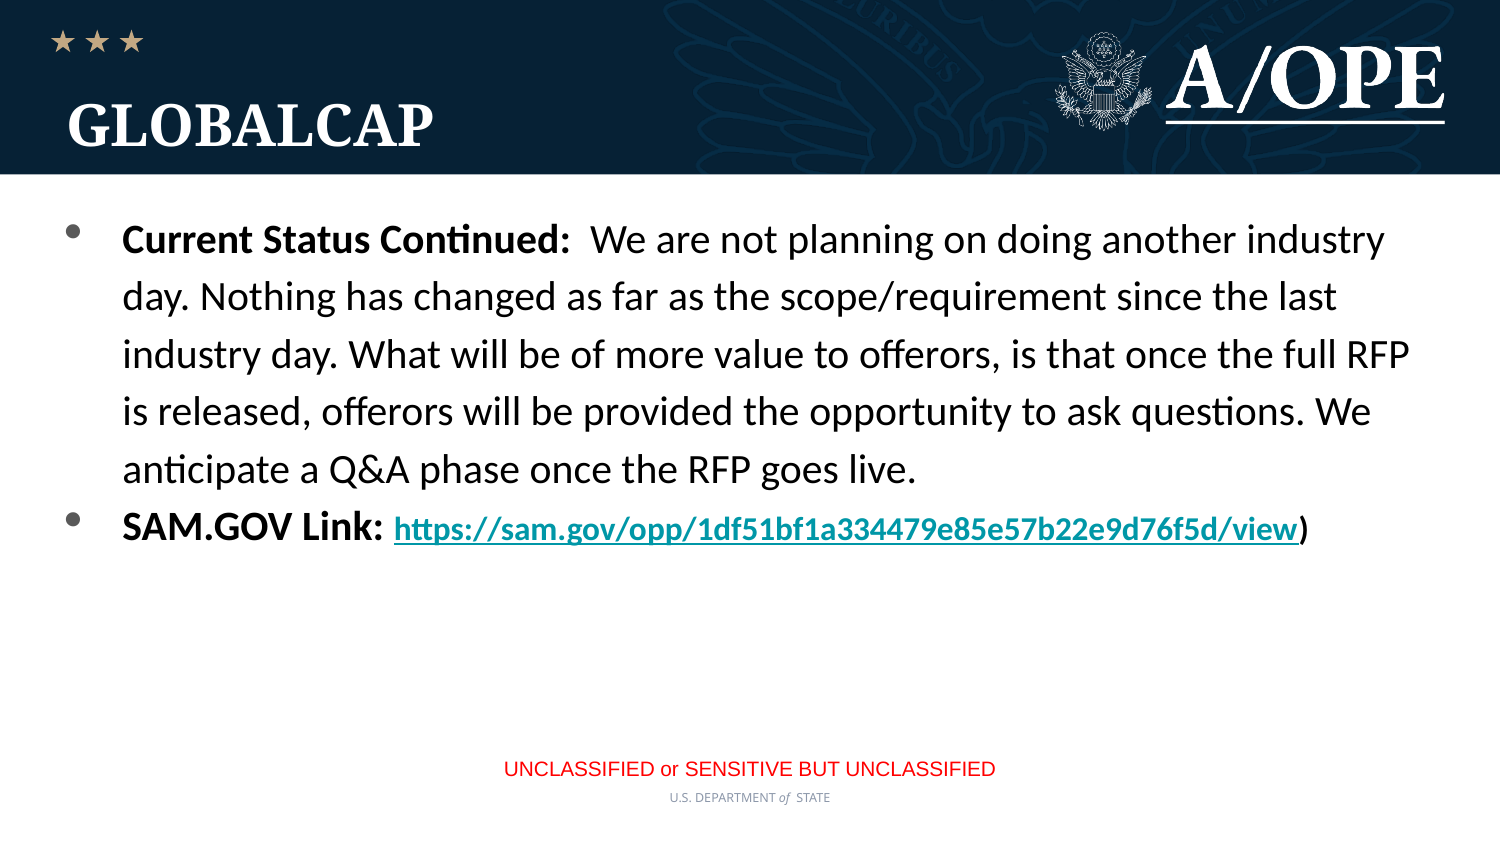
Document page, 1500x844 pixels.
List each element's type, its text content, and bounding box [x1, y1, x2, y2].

picture [587, 0, 1500, 174]
list Current Status Continued: We are not planning on doing another industry day. Nothing has changed as far as the scope/requirement since the last industry day. What will be of more value to offerors, is that once the full RFP is released, offerors will be provided the opportunity to ask questions. We anticipate a Q&A phase once the RFP goes live. SAM.GOV Link: https://sam.gov/opp/1df51bf1a334479e85e57b22e9d76f5d/view) [51, 189, 1449, 713]
text_box UNCLASSIFIED or SENSITIVE BUT UNCLASSIFIED [489, 747, 1011, 788]
title GLOBALCAP [51, 72, 1449, 167]
